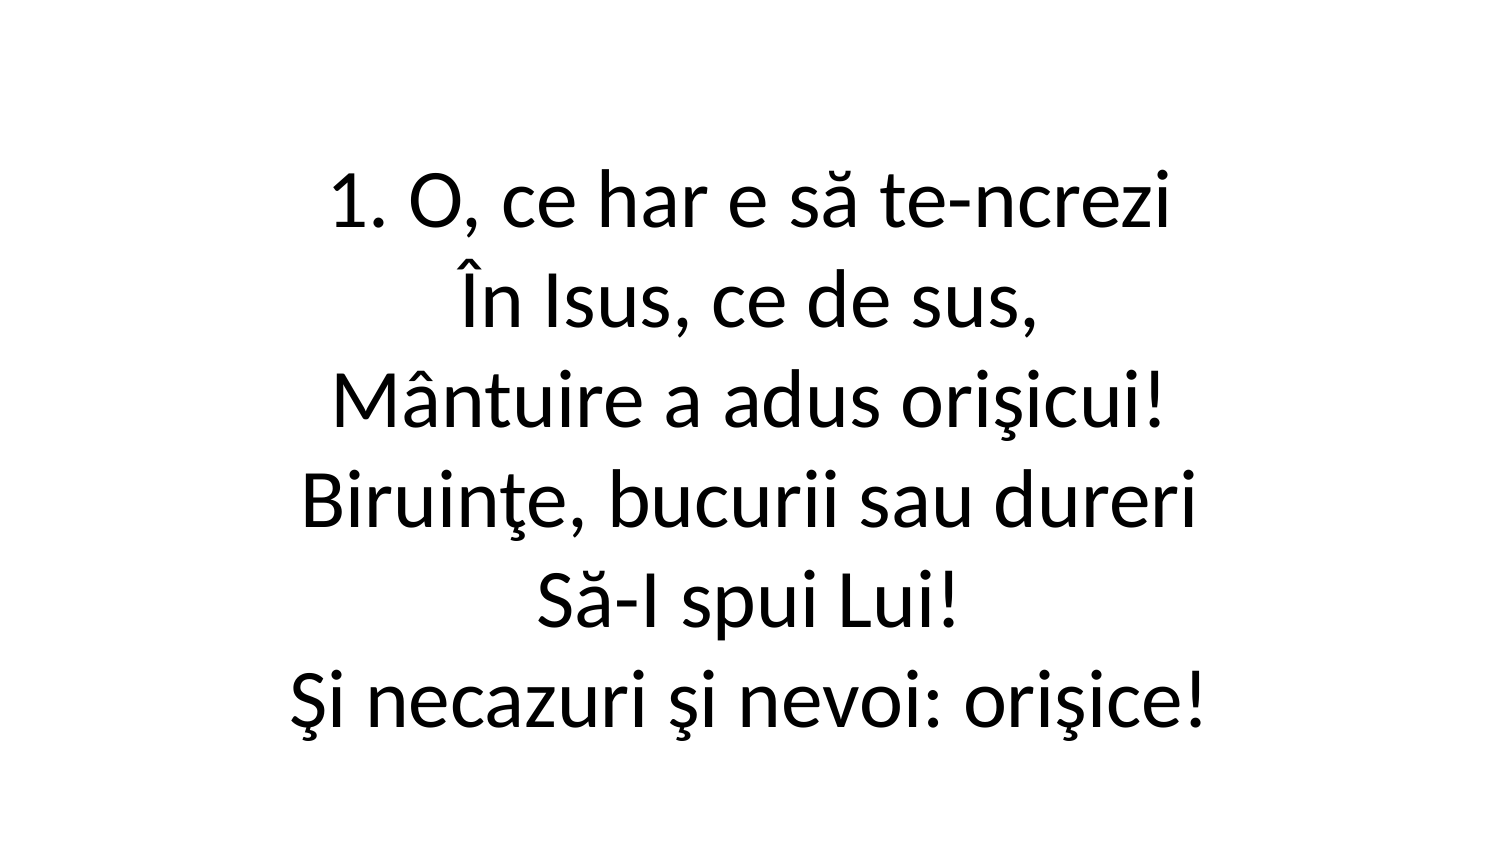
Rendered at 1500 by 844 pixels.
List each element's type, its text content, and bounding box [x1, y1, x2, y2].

text_box 1. O, ce har e să te-ncrezi În Isus, ce de sus, Mântuire a adus orişicui! Biruinţe, bucurii sau dureri Să-I spui Lui! Şi necazuri şi nevoi: orişice! [274, 92, 1226, 752]
